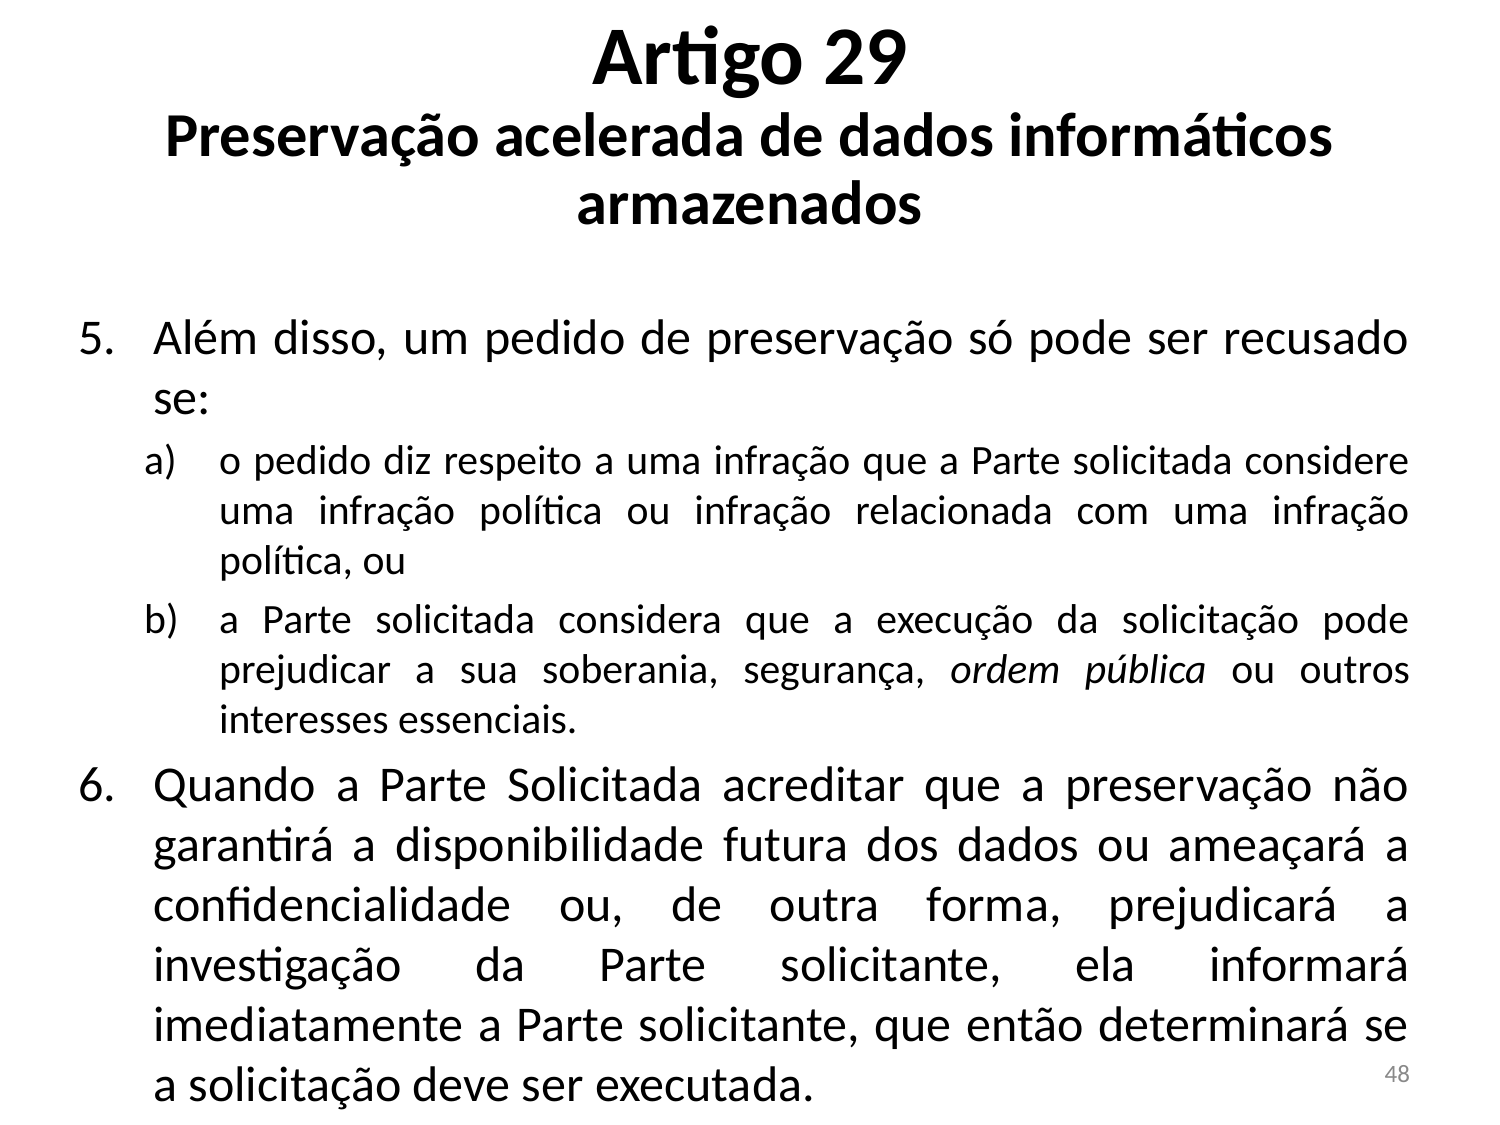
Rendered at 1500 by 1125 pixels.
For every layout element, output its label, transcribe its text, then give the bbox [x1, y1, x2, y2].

slide_number 48 [1074, 1042, 1425, 1103]
list Além disso, um pedido de preservação só pode ser recusado se: o pedido diz respeito a uma infração que a Parte solicitada considere uma infração política ou infração relacionada com uma infração política, ou a Parte solicitada considera que a execução da solicitação pode prejudicar a sua soberania, segurança, ordem pública ou outros interesses essenciais. Quando a Parte Solicitada acreditar que a preservação não garantirá a disponibilidade futura dos dados ou ameaçará a confidencialidade ou, de outra forma, prejudicará a investigação da Parte solicitante, ela informará imediatamente a Parte solicitante, que então determinará se a solicitação deve ser executada. [63, 297, 1425, 1059]
title Artigo 29 Preservação acelerada de dados informáticos armazenados [75, 45, 1425, 206]
